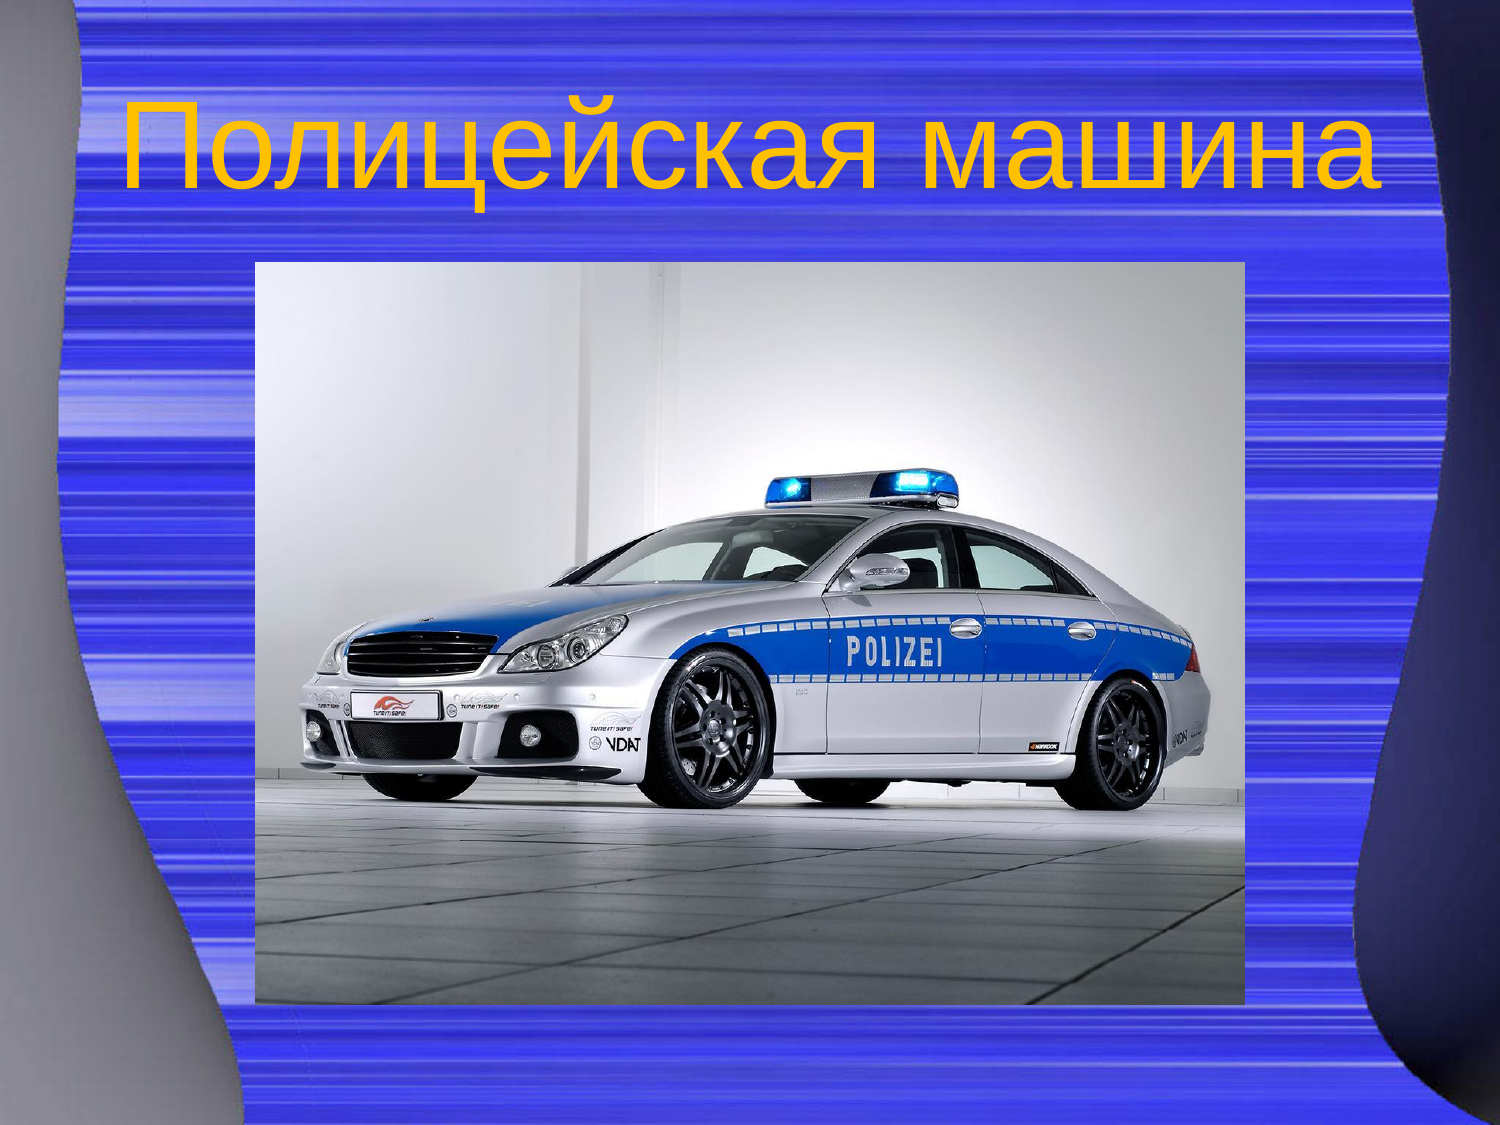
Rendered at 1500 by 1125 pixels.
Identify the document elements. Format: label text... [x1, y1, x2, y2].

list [254, 262, 1246, 1006]
picture [0, 0, 1500, 1125]
title Полицейская машина [74, 44, 1426, 233]
